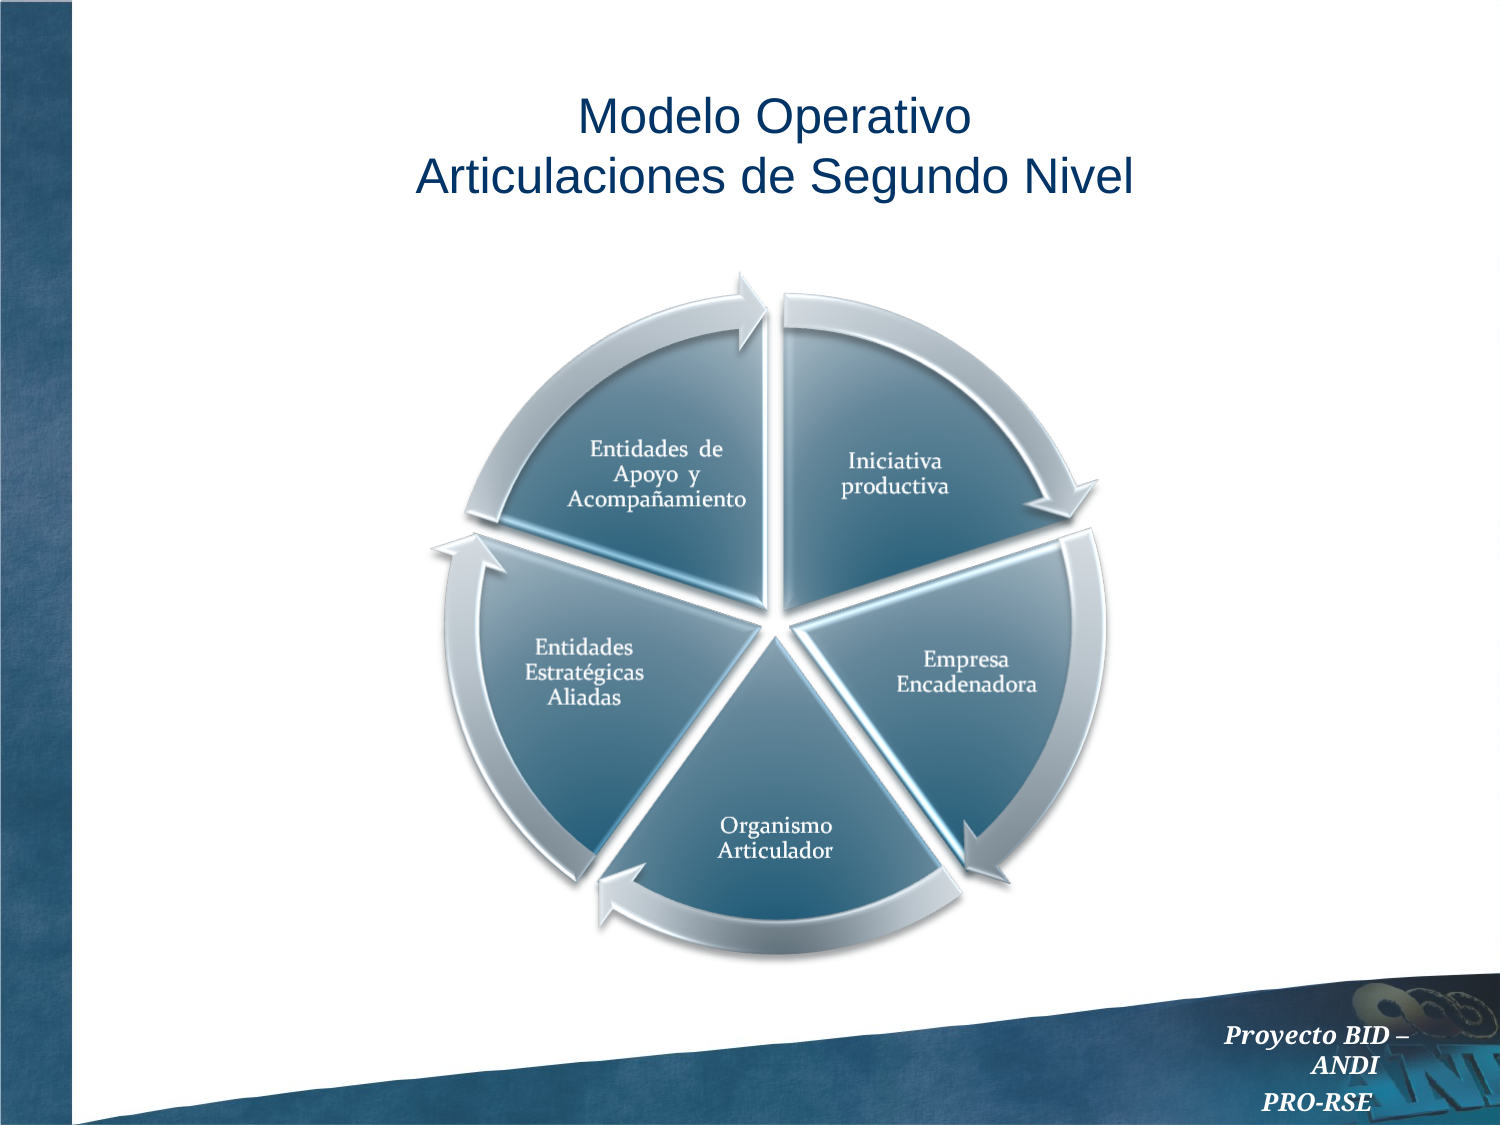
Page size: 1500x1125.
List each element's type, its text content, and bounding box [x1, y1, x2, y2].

text_box Proyecto BID – ANDI PRO-RSE [1174, 1012, 1459, 1079]
text_box Modelo Operativo Articulaciones de Segundo Nivel [99, 50, 1450, 238]
picture [0, 0, 1500, 1125]
